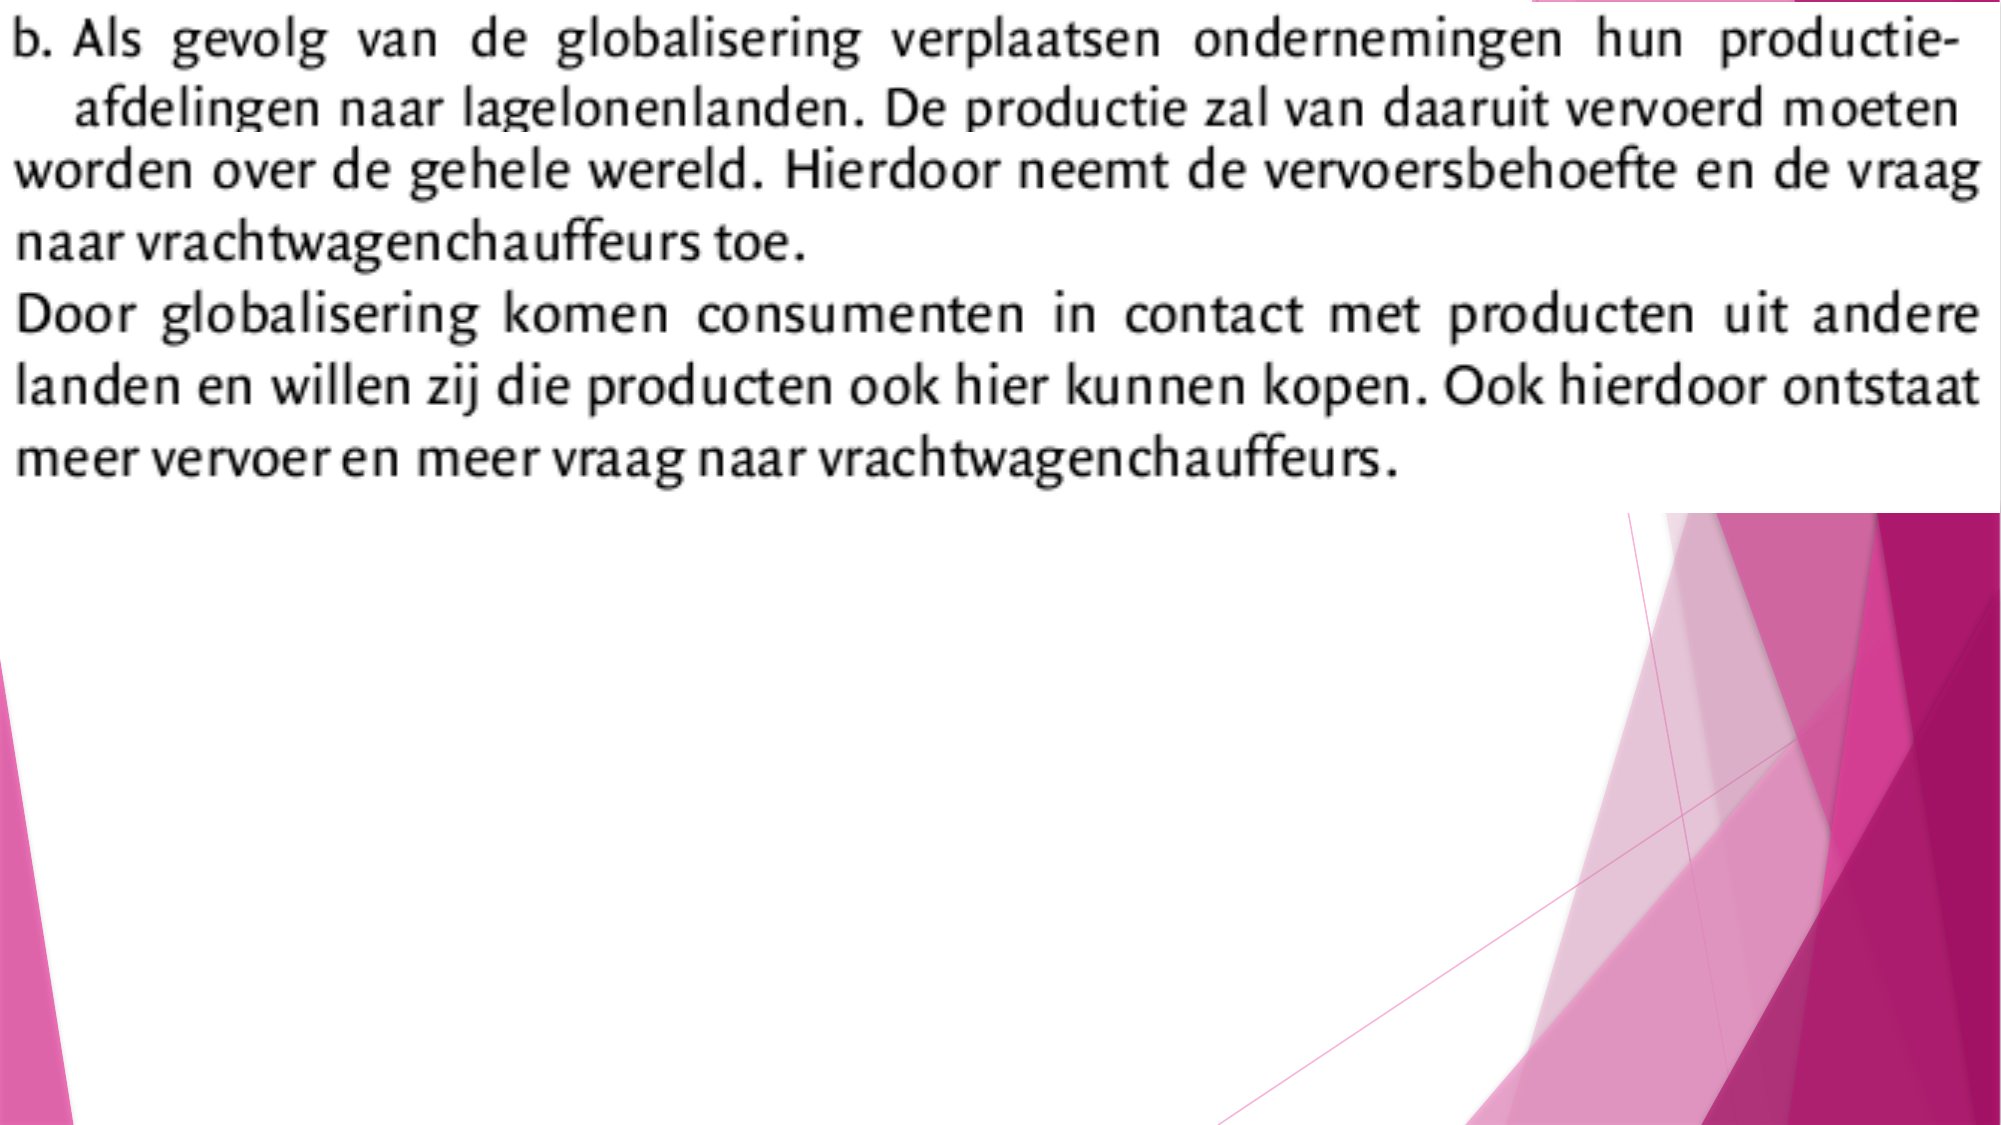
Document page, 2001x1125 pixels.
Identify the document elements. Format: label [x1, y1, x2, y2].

picture [0, 2, 2000, 513]
